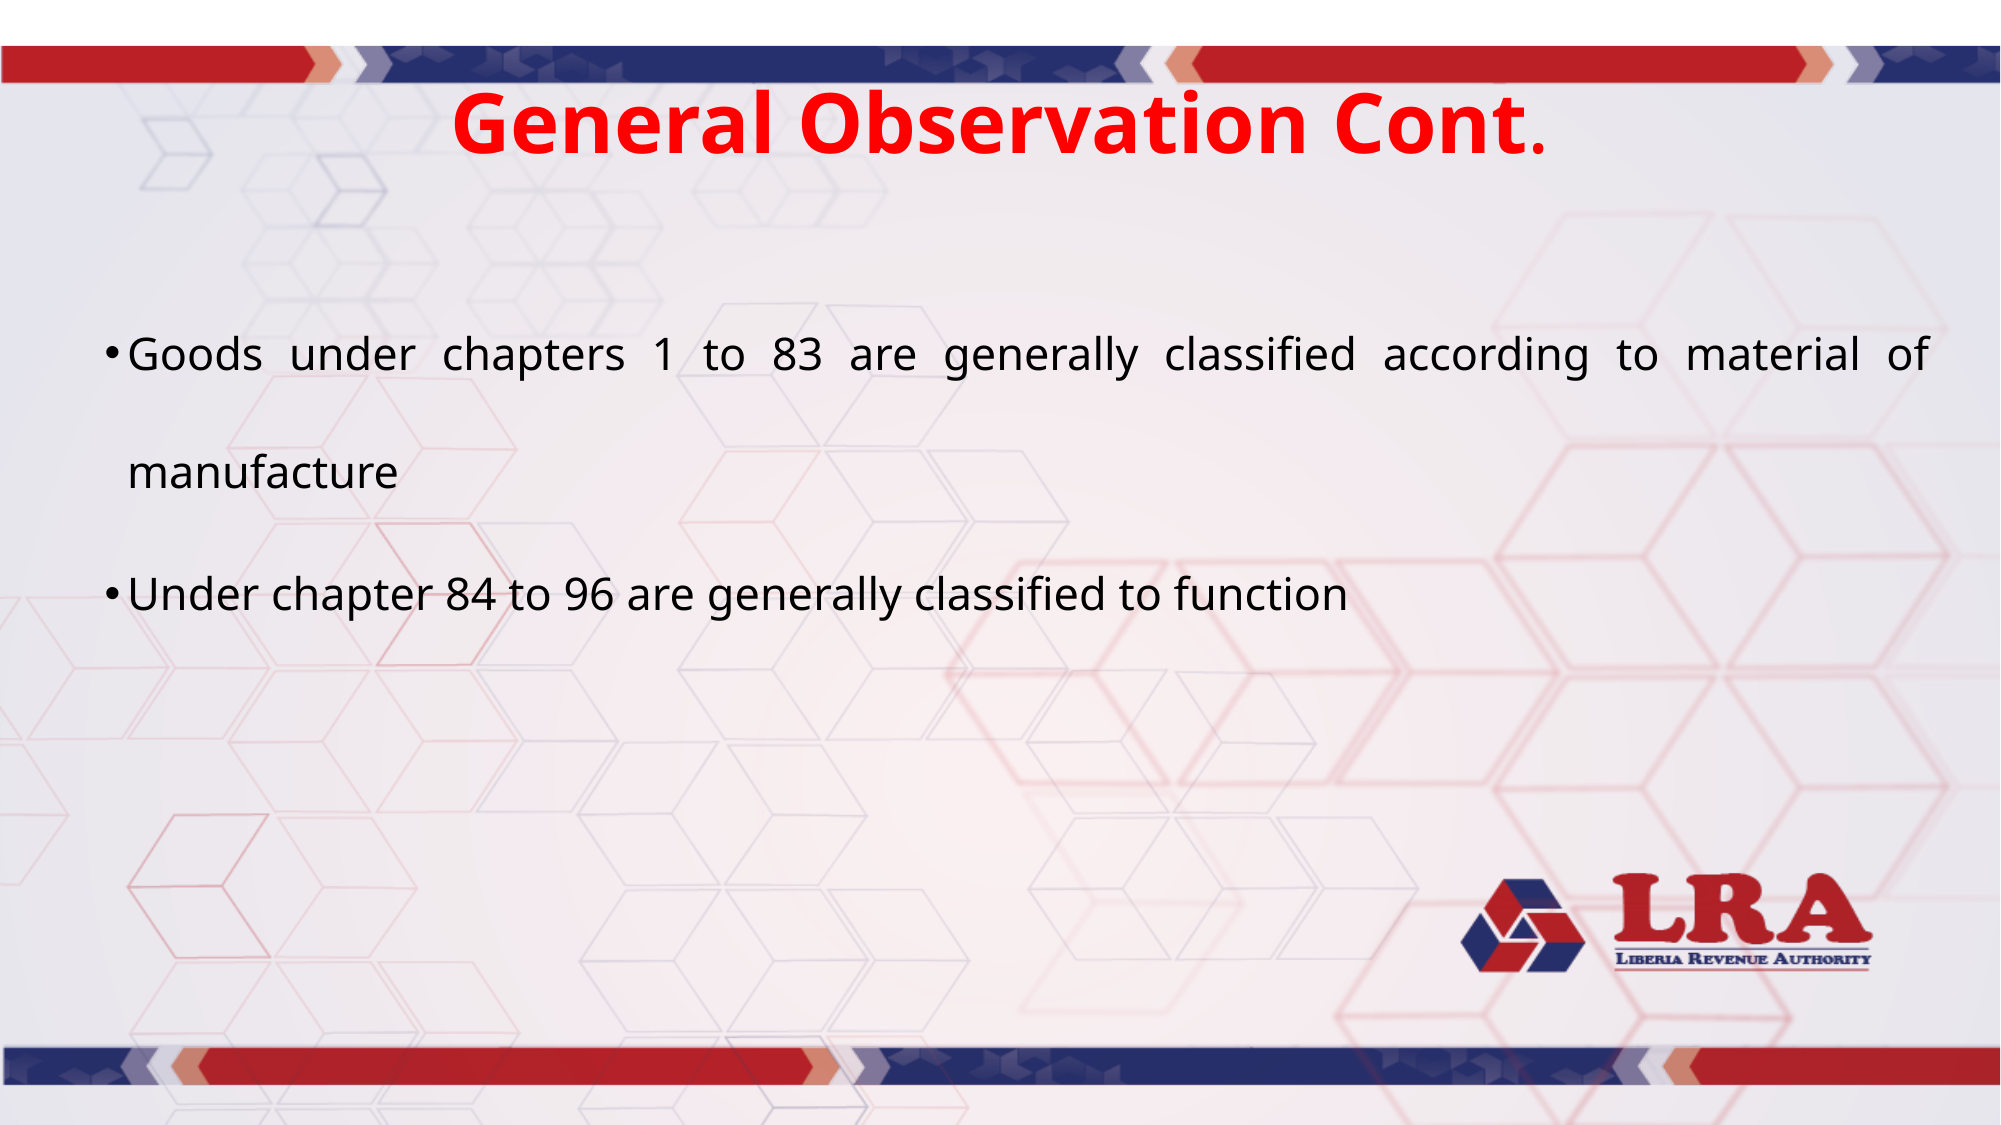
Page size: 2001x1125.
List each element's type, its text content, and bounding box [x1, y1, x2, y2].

picture [0, 0, 2001, 1125]
list Goods under chapters 1 to 83 are generally classified according to material of manufacture Under chapter 84 to 96 are generally classified to function [89, 252, 1946, 1094]
title General Observation Cont. [137, 59, 1863, 194]
